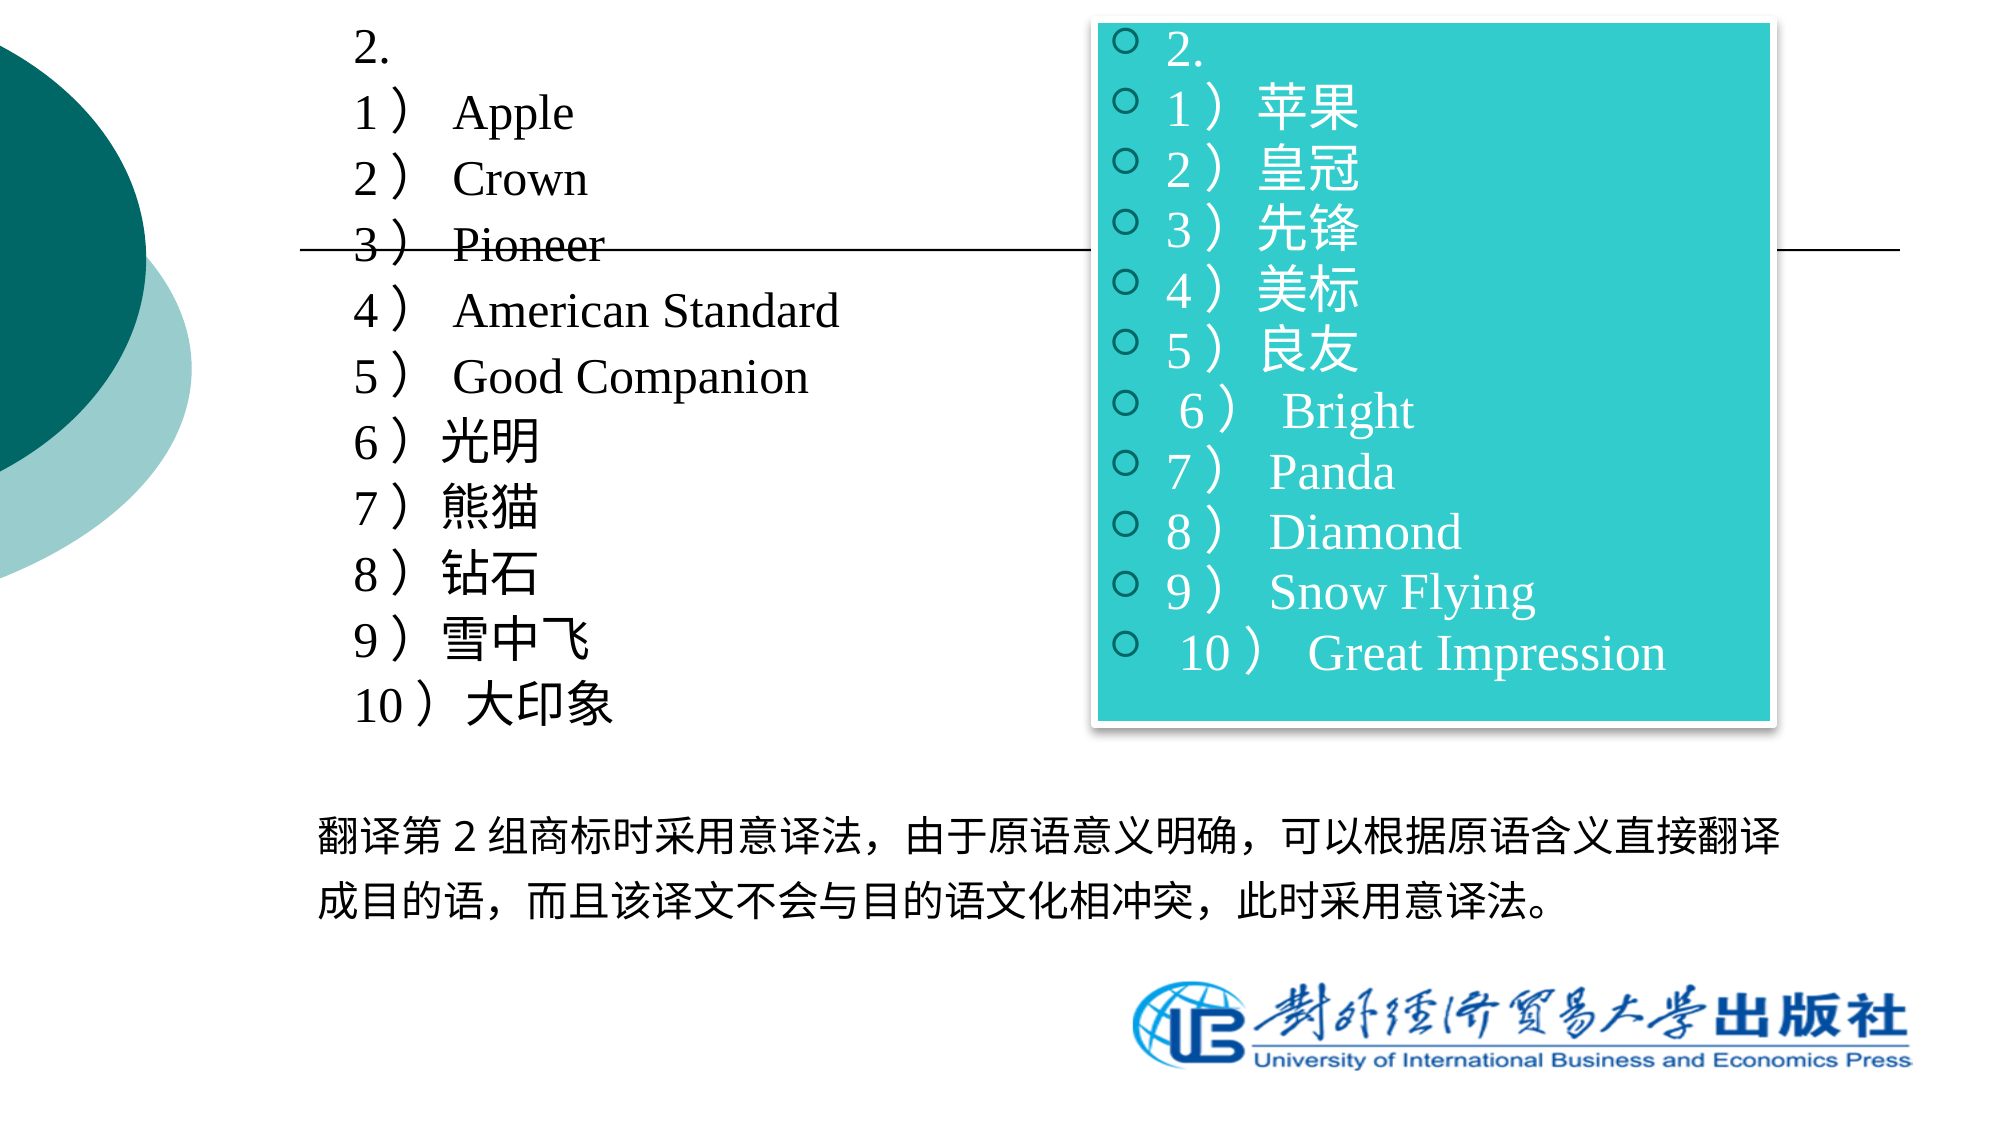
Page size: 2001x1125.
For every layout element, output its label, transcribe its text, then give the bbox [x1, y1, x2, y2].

text_box 翻译第2组商标时采用意译法，由于原语意义明确，可以根据原语含义直接翻译成目的语，而且该译文不会与目的语文化相冲突，此时采用意译法。 [303, 786, 1806, 932]
list 2. 1）苹果 2）皇冠 3）先锋 4）美标 5）良友 6）Bright 7）Panda 8）Diamond 9）Snow Flying 10）Great Impression [1091, 16, 1777, 728]
text_box 2. 1）Apple 2）Crown 3）Pioneer 4）American Standard 5）Good Companion 6）光明 7）熊猫 8）钻石 9）雪中飞 10）大印象 [338, 0, 1082, 741]
picture [1054, 922, 2000, 1125]
